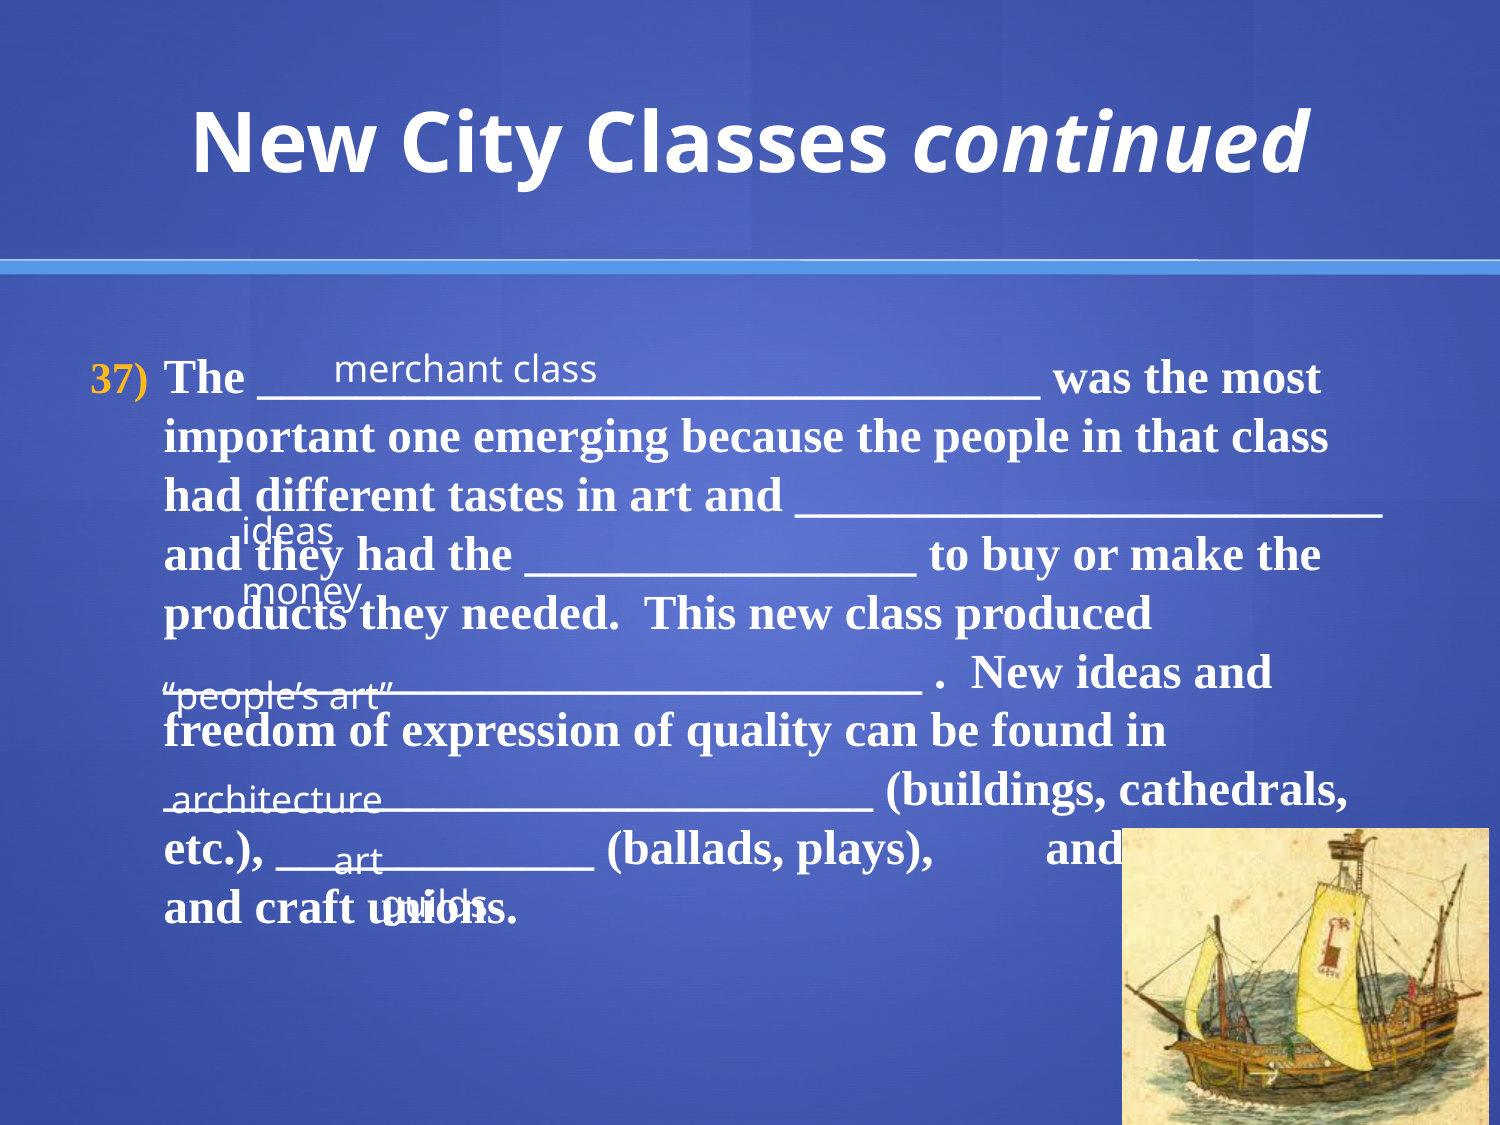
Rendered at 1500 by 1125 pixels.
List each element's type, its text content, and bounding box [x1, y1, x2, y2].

list The ________________________________ was the most important one emerging because the people in that class had different tastes in art and ________________________ and they had the ________________ to buy or make the products they needed. This new class produced _______________________________ . New ideas and freedom of expression of quality can be found in _____________________________ (buildings, cathedrals, etc.), _____________ (ballads, plays), and ________ and craft unions. [75, 337, 1425, 988]
text_box “people’s art” [147, 664, 874, 725]
text_box guilds [366, 873, 537, 933]
title New City Classes continued [75, 45, 1425, 233]
picture [1121, 827, 1490, 1125]
text_box ideas [226, 499, 797, 559]
text_box money [226, 559, 546, 620]
text_box art [318, 829, 546, 890]
text_box architecture [156, 768, 763, 829]
text_box merchant class [318, 337, 1021, 398]
